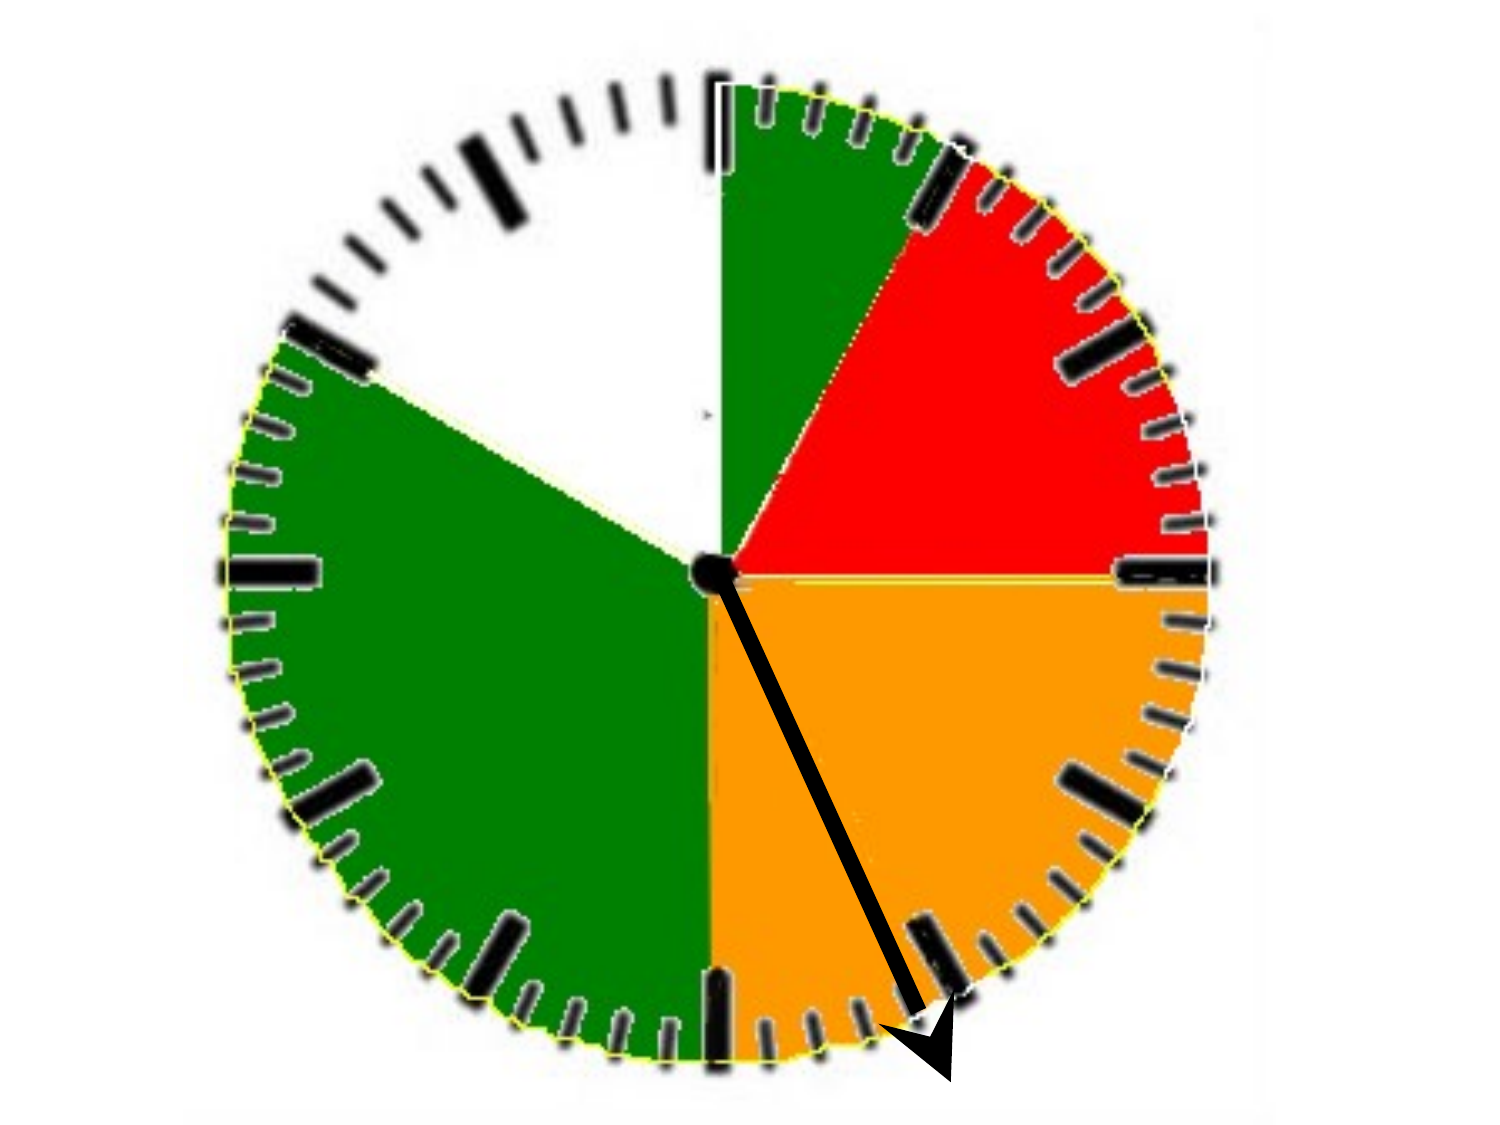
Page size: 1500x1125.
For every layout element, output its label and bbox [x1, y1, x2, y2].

text_box [572, 703, 1093, 941]
picture [182, 5, 1306, 1125]
